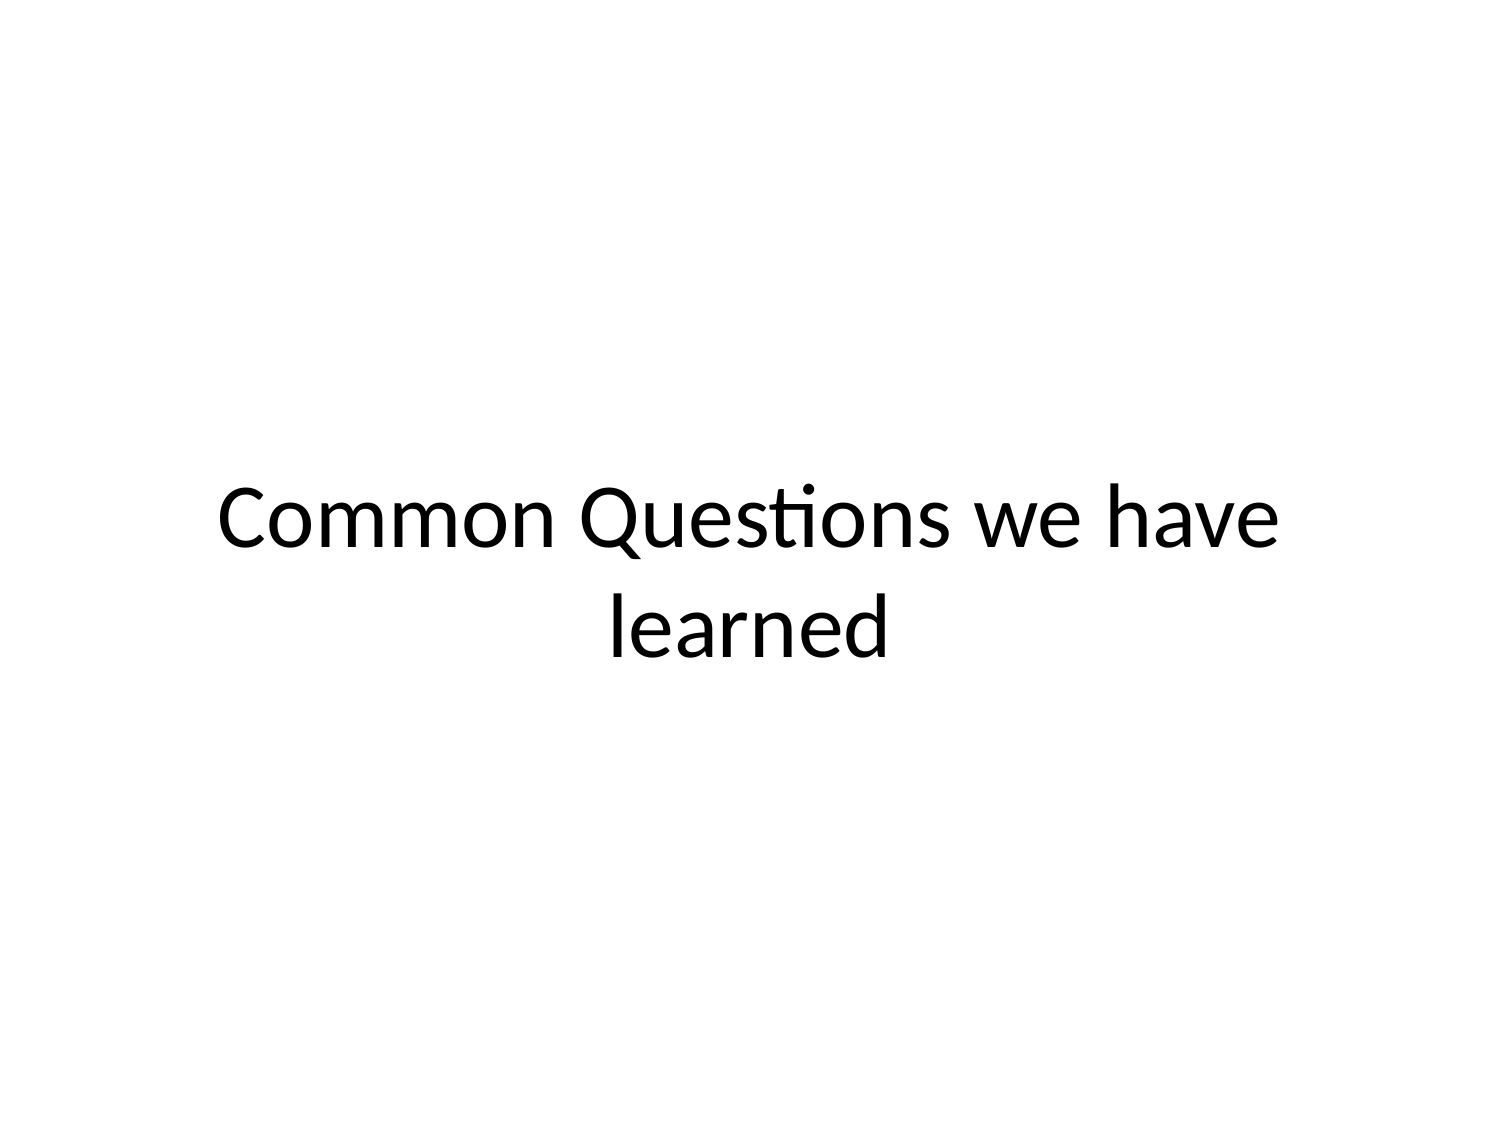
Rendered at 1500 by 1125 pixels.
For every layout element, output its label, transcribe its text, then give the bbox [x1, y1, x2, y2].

title Common Questions we have learned [75, 45, 1425, 1088]
